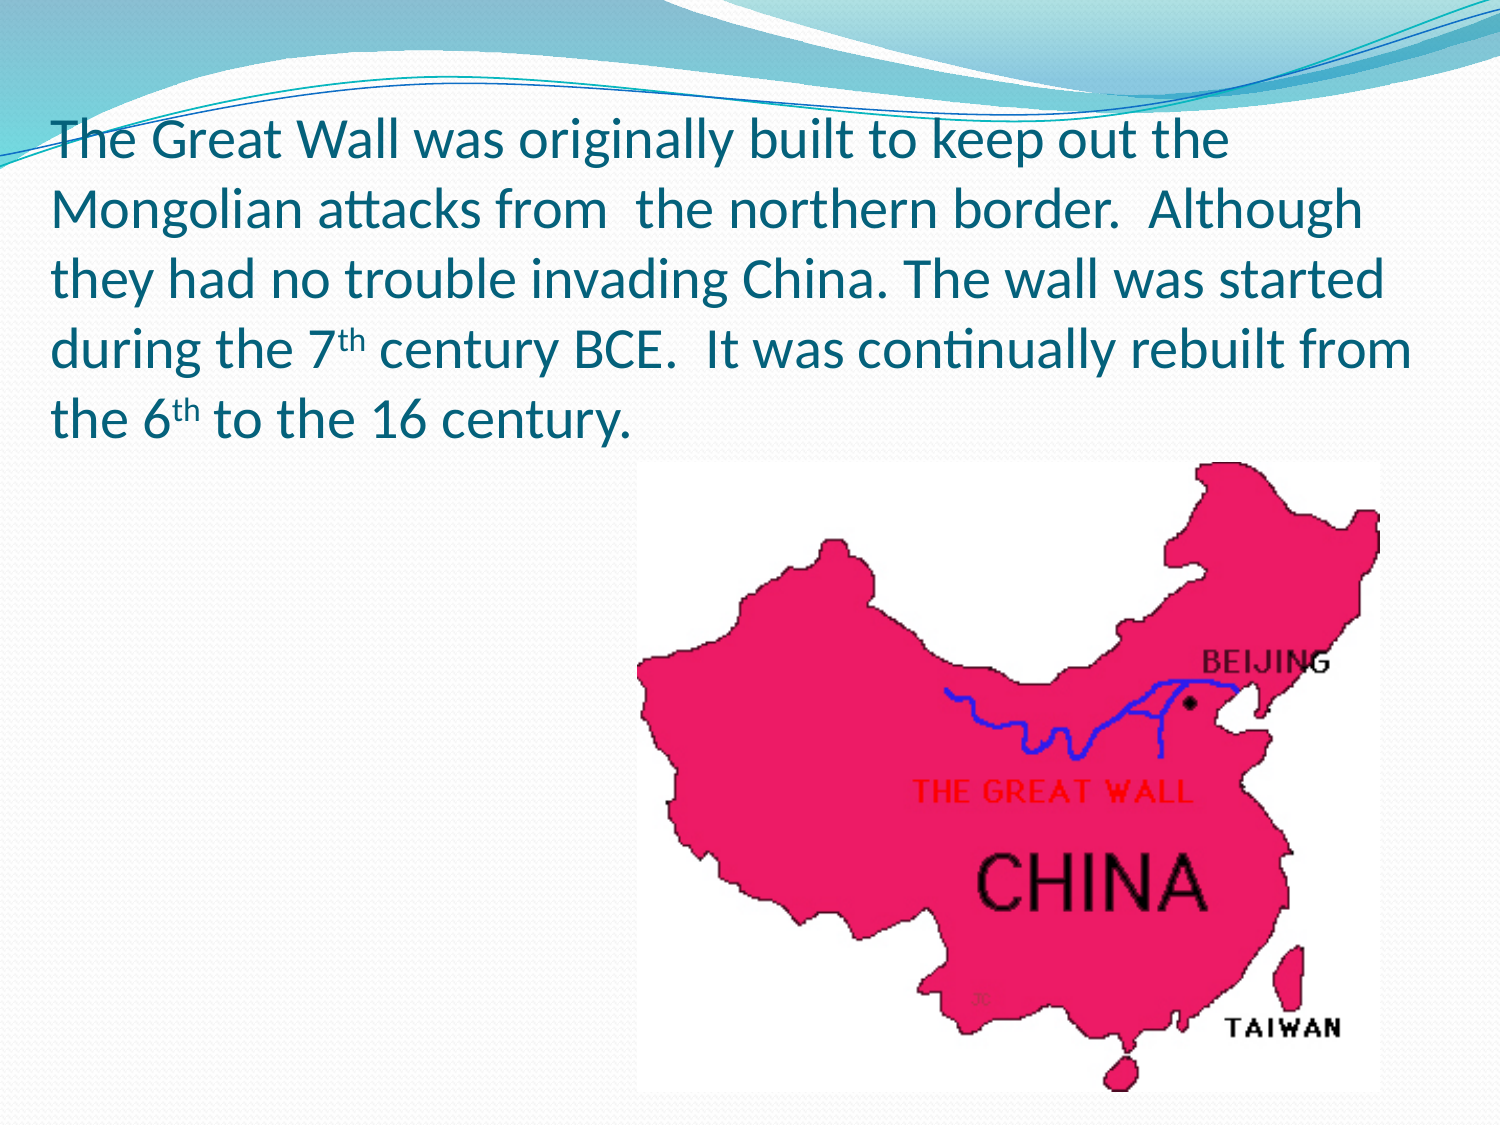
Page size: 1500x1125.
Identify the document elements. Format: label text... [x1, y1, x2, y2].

picture [637, 462, 1380, 1092]
title The Great Wall was originally built to keep out the Mongolian attacks from the northern border. Although they had no trouble invading China. The wall was started during the 7th century BCE. It was continually rebuilt from the 6th to the 16 century. [50, 45, 1425, 450]
